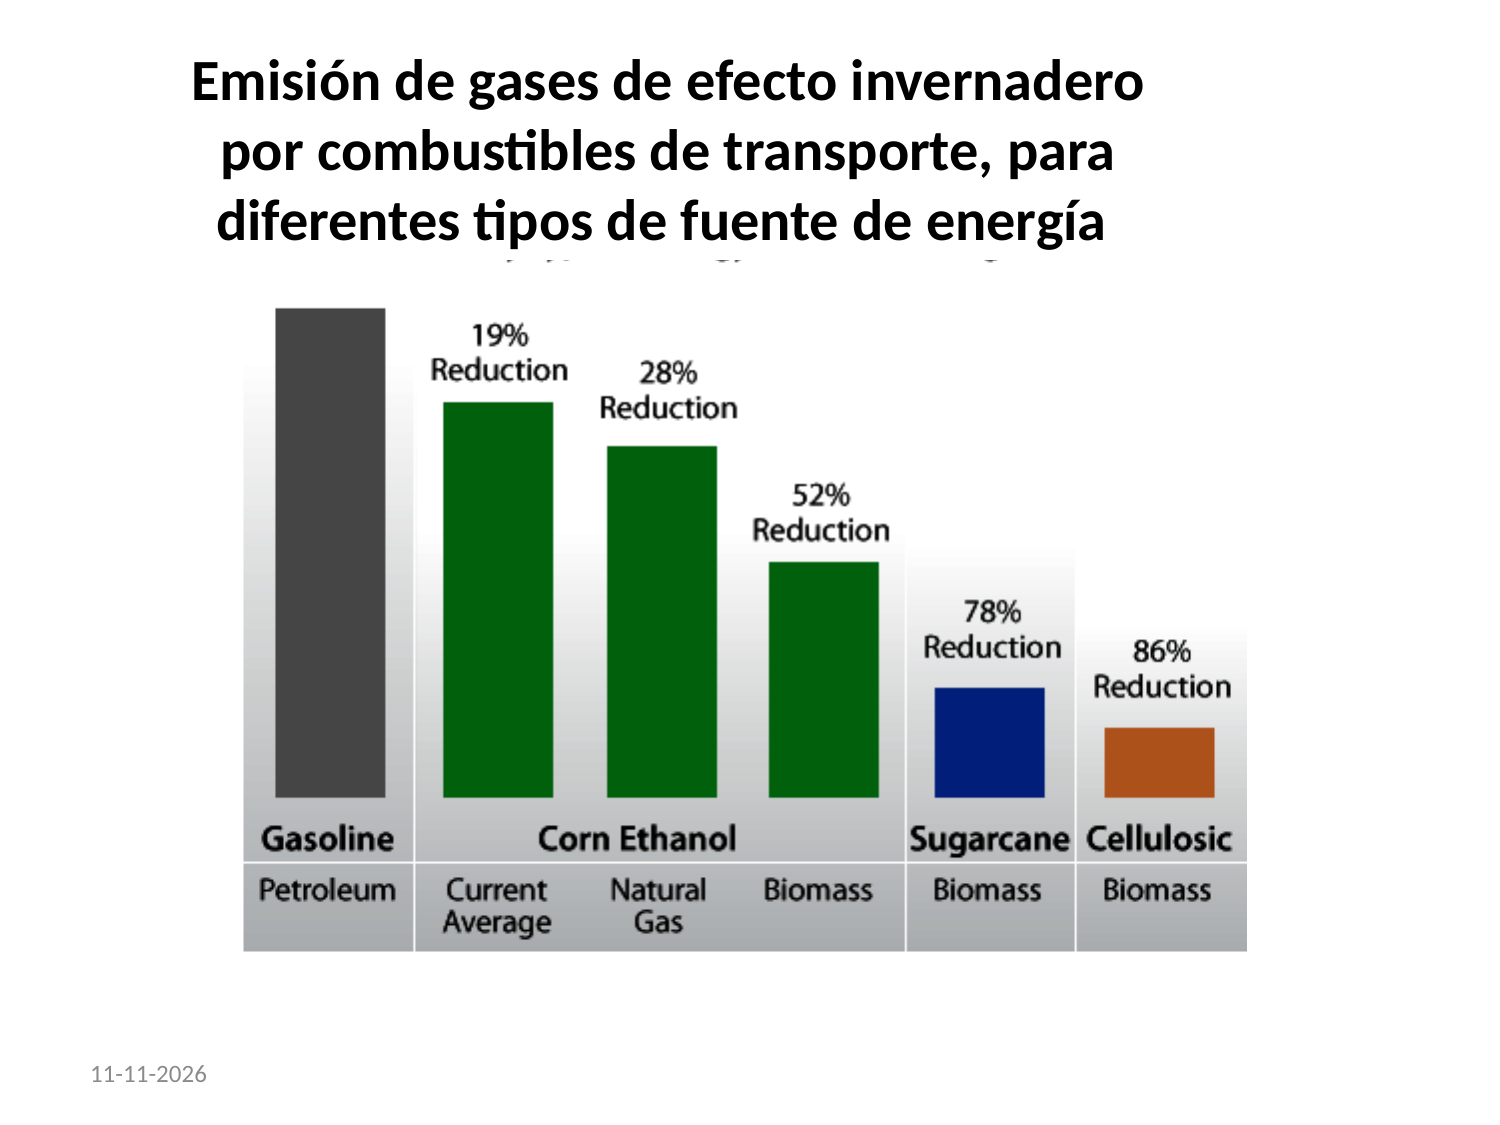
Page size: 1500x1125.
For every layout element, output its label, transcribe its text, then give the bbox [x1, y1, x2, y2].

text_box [241, 136, 1247, 954]
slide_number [75, 1042, 425, 1103]
text_box Emisión de gases de efecto invernadero por combustibles de transporte, para diferentes tipos de fuente de energía [152, 35, 1184, 260]
